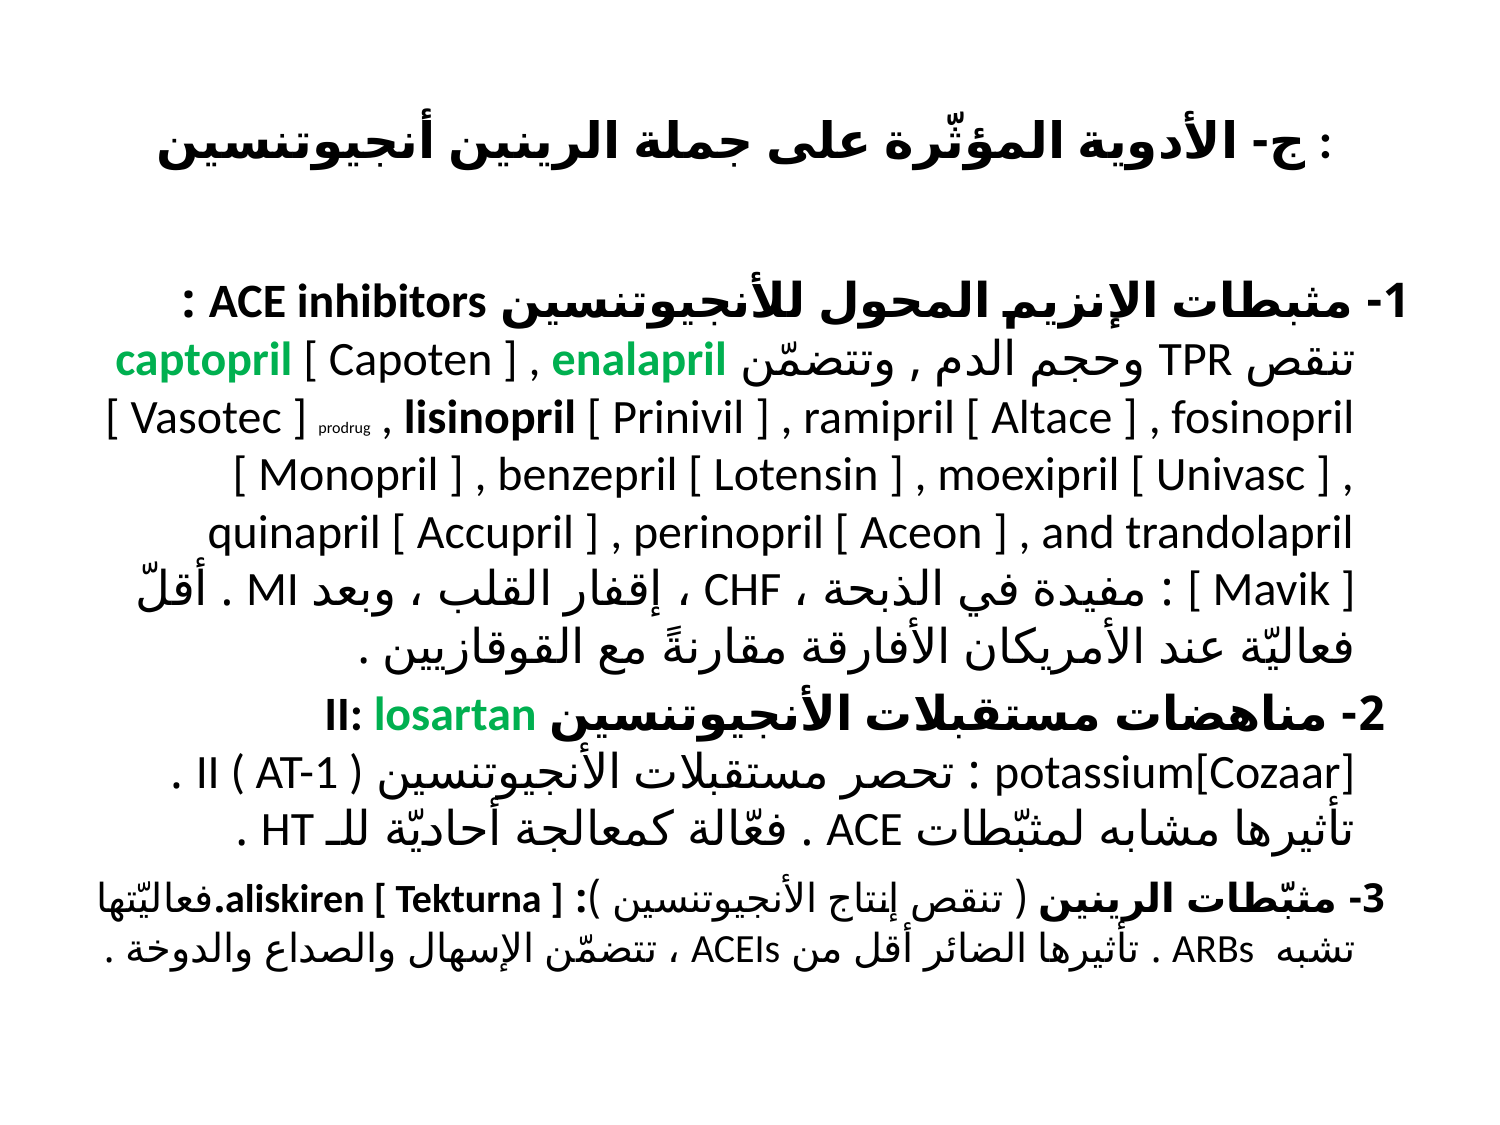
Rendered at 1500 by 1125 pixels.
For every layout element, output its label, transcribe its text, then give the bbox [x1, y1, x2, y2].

title ج- الأدوية المؤثّرة على جملة الرينين أنجيوتنسين : [75, 45, 1425, 233]
list 1- مثبطات الإنزيم المحول للأنجيوتنسين ACE inhibitors : تنقص TPR وحجم الدم , وتتضمّن captopril [ Capoten ] , enalapril [ Vasotec ] prodrug , lisinopril [ Prinivil ] , ramipril [ Altace ] , fosinopril [ Monopril ] , benzepril [ Lotensin ] , moexipril [ Univasc ] , quinapril [ Accupril ] , perinopril [ Aceon ] , and trandolapril [ Mavik ] : مفيدة في الذبحة ، CHF ، إقفار القلب ، وبعد MI . أقلّ فعاليّة عند الأمريكان الأفارقة مقارنةً مع القوقازيين . 2- مناهضات مستقبلات الأنجيوتنسين II: losartan potassium[Cozaar] : تحصر مستقبلات الأنجيوتنسين II ( AT-1 ) . تأثيرها مشابه لمثبّطات ACE . فعّالة كمعالجة أحاديّة للـ HT . 3- مثبّطات الرينين ( تنقص إنتاج الأنجيوتنسين ): aliskiren [ Tekturna ].فعاليّتها تشبه ARBs . تأثيرها الضائر أقل من ACEIs ، تتضمّن الإسهال والصداع والدوخة . [75, 262, 1425, 1005]
